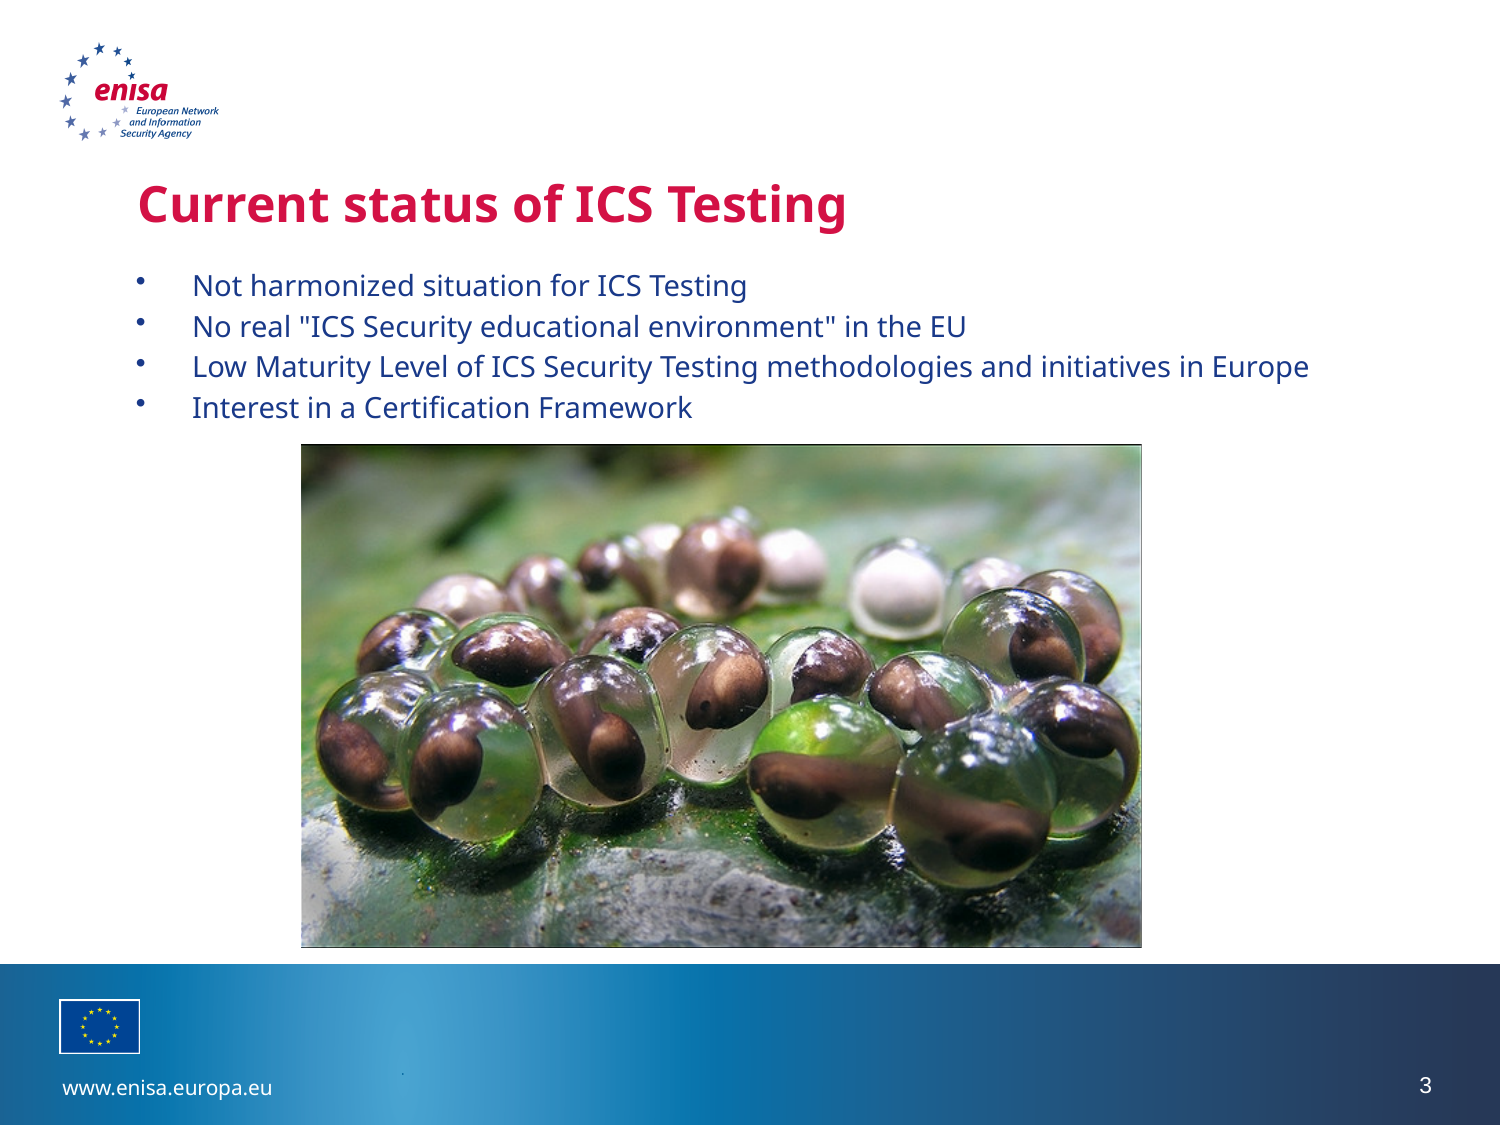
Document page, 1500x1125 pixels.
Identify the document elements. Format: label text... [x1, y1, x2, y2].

picture [0, 964, 146, 1125]
picture [180, 964, 669, 1125]
picture [710, 964, 714, 1125]
list Not harmonized situation for ICS Testing No real "ICS Security educational environment" in the EU Low Maturity Level of ICS Security Testing methodologies and initiatives in Europe Interest in a Certification Framework [135, 267, 1436, 468]
picture [59, 42, 219, 141]
picture [300, 444, 1142, 948]
title Current status of ICS Testing [137, 172, 1438, 350]
picture [716, 964, 1500, 1125]
